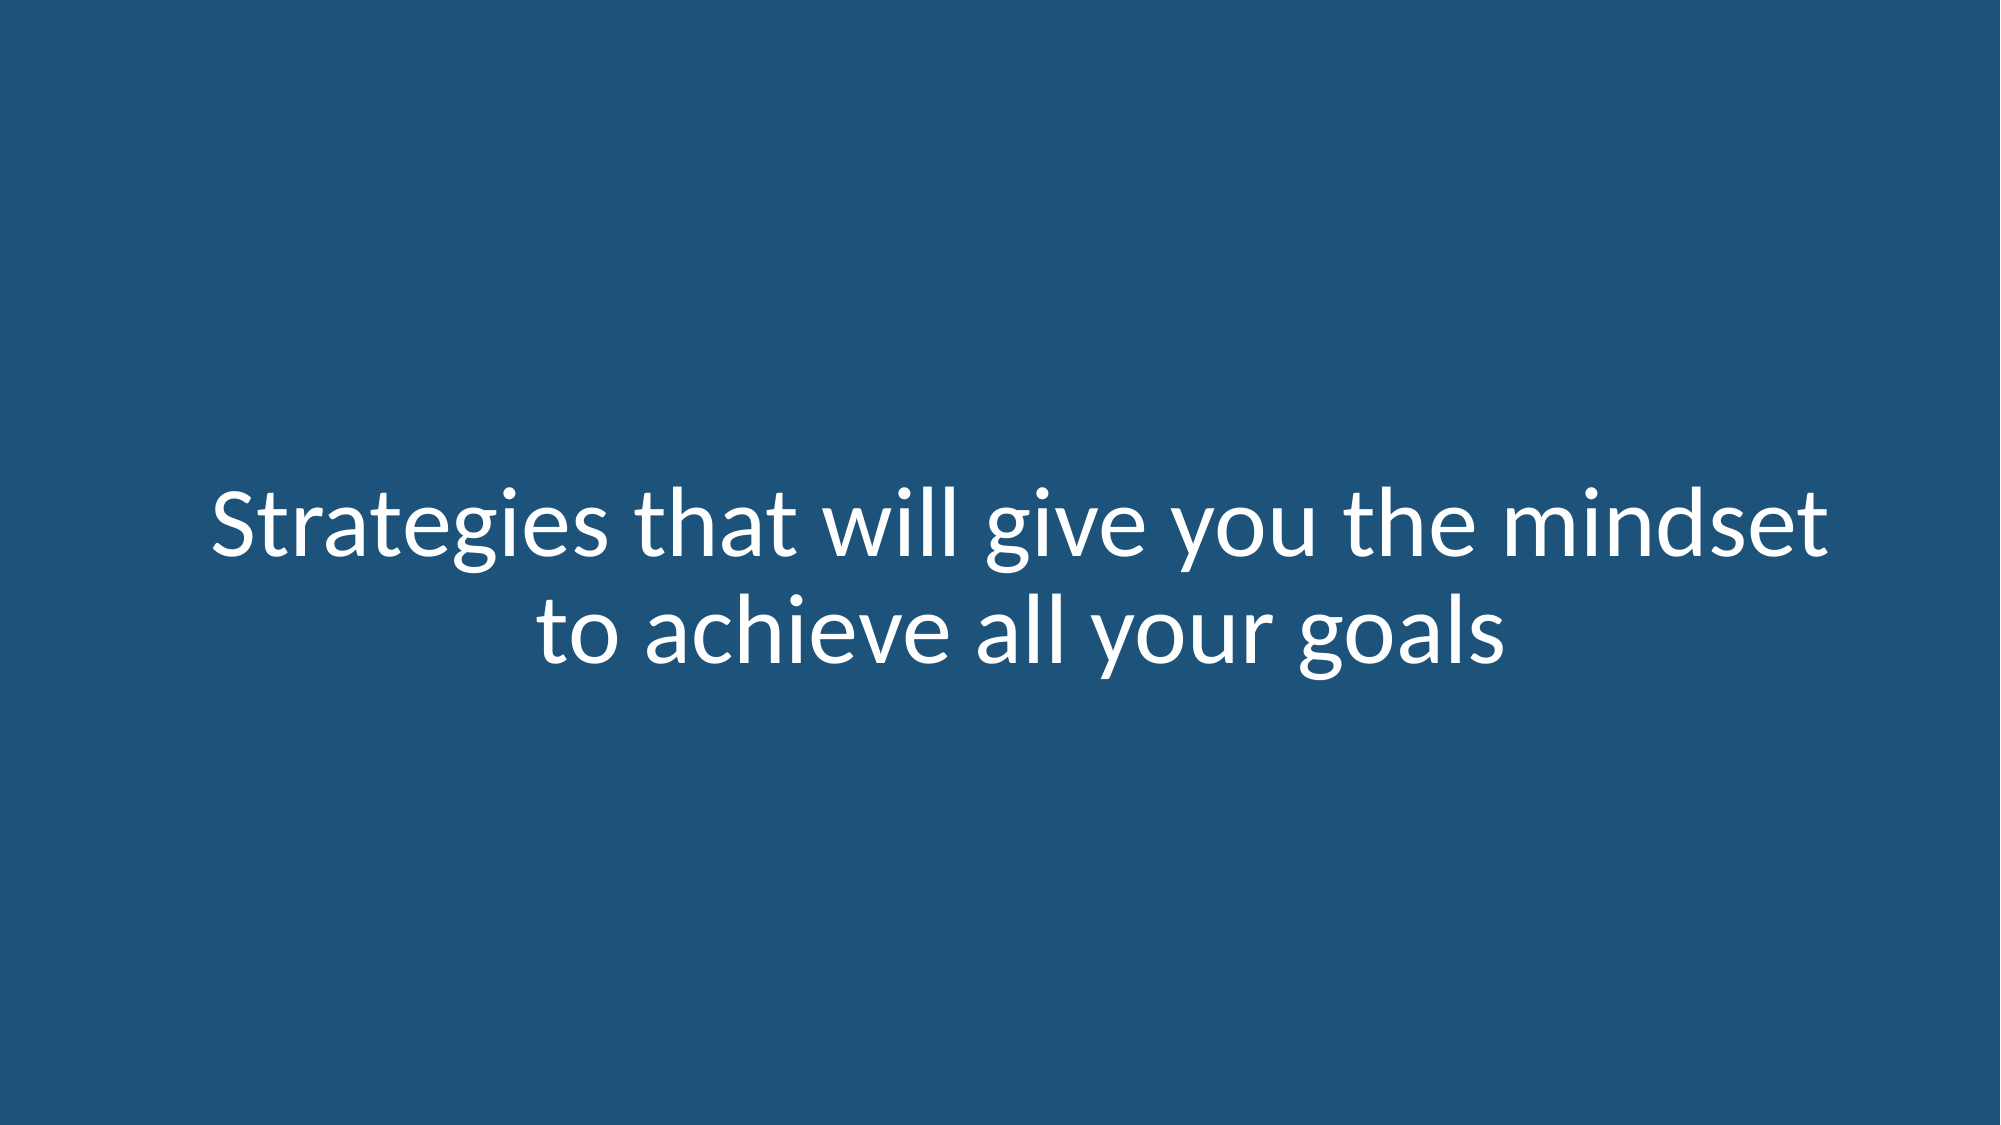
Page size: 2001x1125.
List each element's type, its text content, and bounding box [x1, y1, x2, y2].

title Strategies that will give you the mindset to achieve all your goals [192, 416, 1851, 808]
